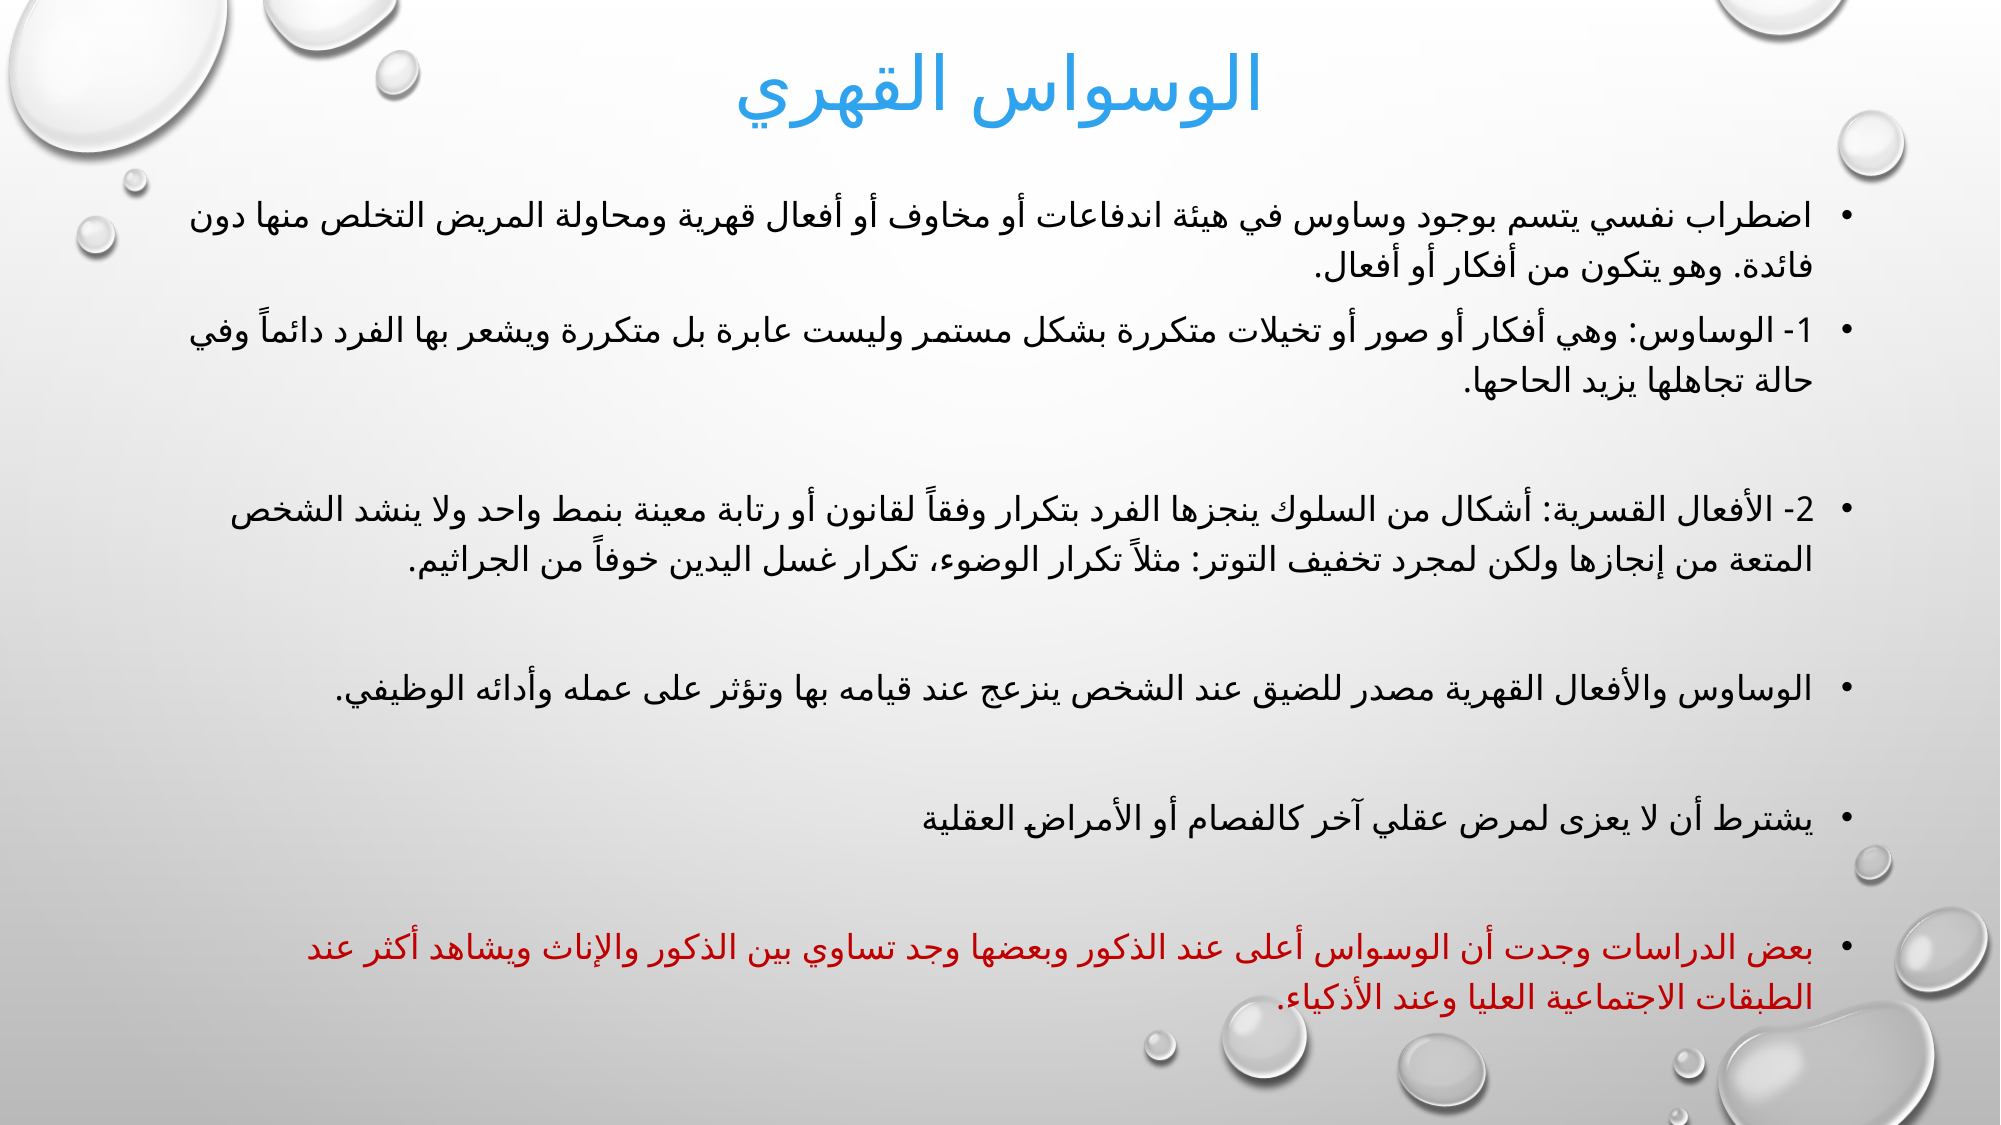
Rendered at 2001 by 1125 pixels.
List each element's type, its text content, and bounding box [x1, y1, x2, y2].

picture [0, 0, 2000, 1125]
title الوسواس القهري [150, 14, 1851, 158]
list اضطراب نفسي يتسم بوجود وساوس في هيئة اندفاعات أو مخاوف أو أفعال قهرية ومحاولة المريض التخلص منها دون فائدة. وهو يتكون من أفكار أو أفعال. 1- الوساوس: وهي أفكار أو صور أو تخيلات متكررة بشكل مستمر وليست عابرة بل متكررة ويشعر بها الفرد دائماً وفي حالة تجاهلها يزيد الحاحها. 2- الأفعال القسرية: أشكال من السلوك ينجزها الفرد بتكرار وفقاً لقانون أو رتابة معينة بنمط واحد ولا ينشد الشخص المتعة من إنجازها ولكن لمجرد تخفيف التوتر: مثلاً تكرار الوضوء، تكرار غسل اليدين خوفاً من الجراثيم. الوساوس والأفعال القهرية مصدر للضيق عند الشخص ينزعج عند قيامه بها وتؤثر على عمله وأدائه الوظيفي. يشترط أن لا يعزى لمرض عقلي آخر كالفصام أو الأمراض العقلية بعض الدراسات وجدت أن الوسواس أعلى عند الذكور وبعضها وجد تساوي بين الذكور والإناث ويشاهد أكثر عند الطبقات الاجتماعية العليا وعند الأذكياء. [164, 177, 1865, 1037]
